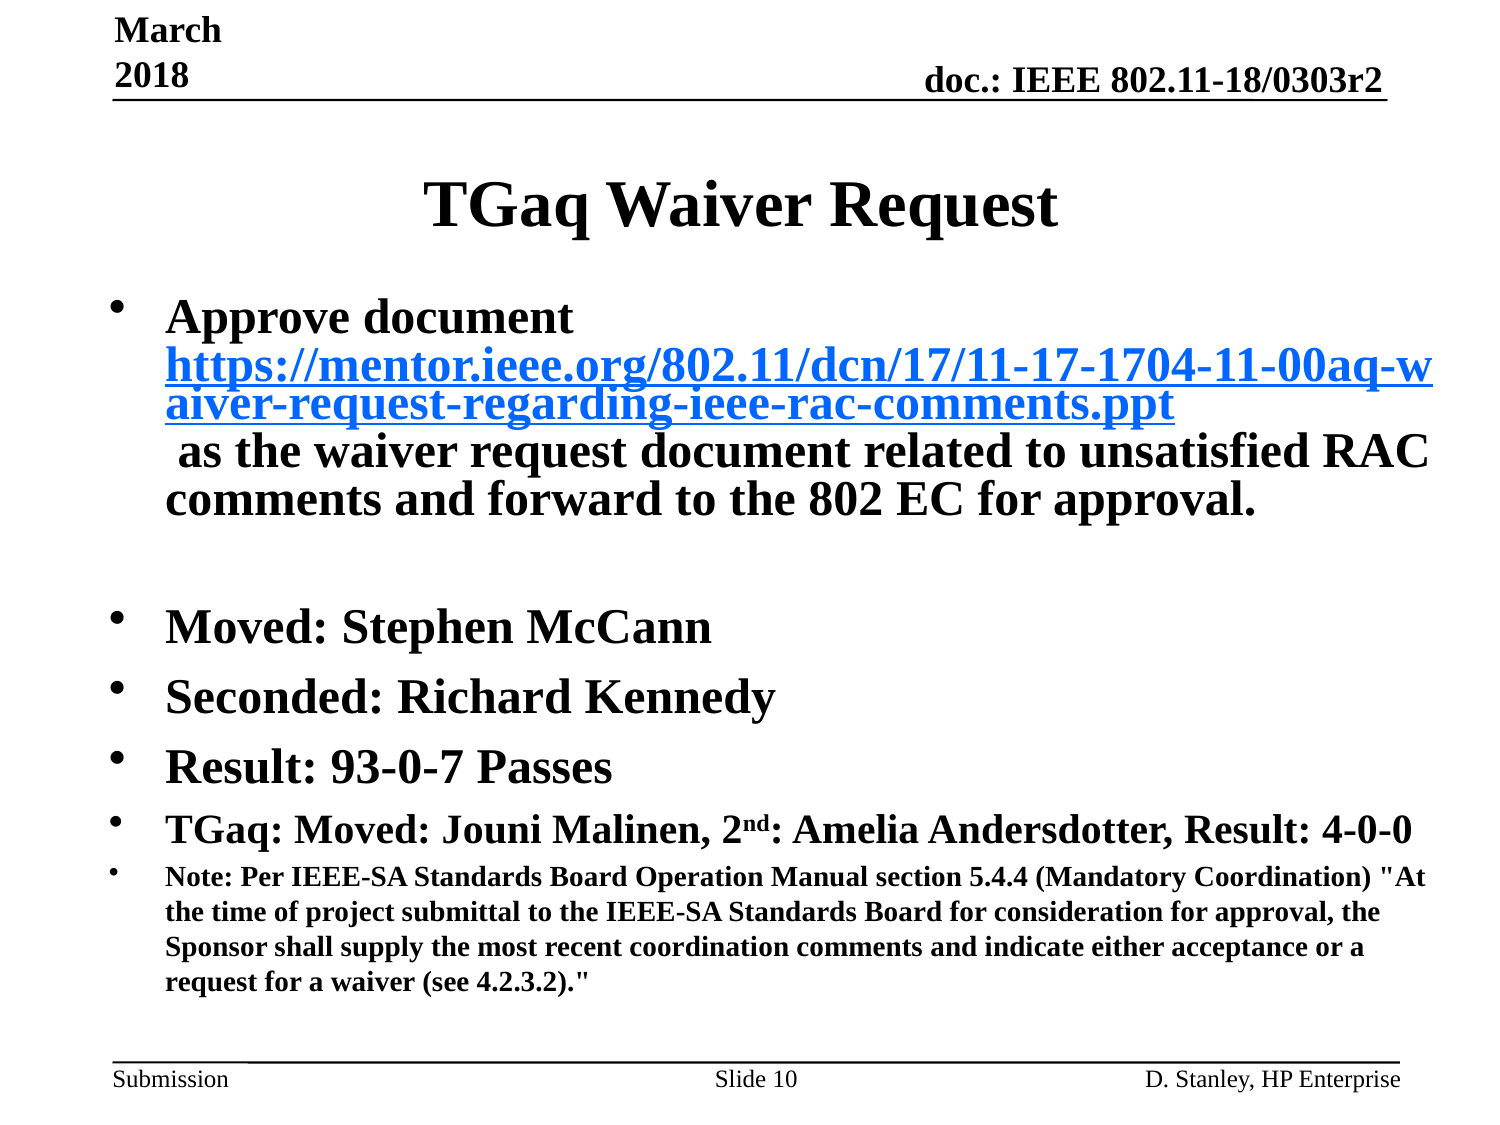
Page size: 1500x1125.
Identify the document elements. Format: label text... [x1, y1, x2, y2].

text_box Approve document https://mentor.ieee.org/802.11/dcn/17/11-17-1704-11-00aq-waiver-request-regarding-ieee-rac-comments.ppt as the waiver request document related to unsatisfied RAC comments and forward to the 802 EC for approval. Moved: Stephen McCann Seconded: Richard Kennedy Result: 93-0-7 Passes TGaq: Moved: Jouni Malinen, 2nd: Amelia Andersdotter, Result: 4-0-0 Note: Per IEEE-SA Standards Board Operation Manual section 5.4.4 (Mandatory Coordination) "At the time of project submittal to the IEEE-SA Standards Board for consideration for approval, the Sponsor shall supply the most recent coordination comments and indicate either acceptance or a request for a waiver (see 4.2.3.2)." [93, 287, 1457, 1075]
list [68, 262, 1432, 1050]
slide_number Slide 10 [712, 1075, 800, 1093]
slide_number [114, 49, 270, 95]
footer D. Stanley, HP Enterprise [878, 1075, 1402, 1093]
title TGaq Waiver Request [112, 112, 1388, 262]
